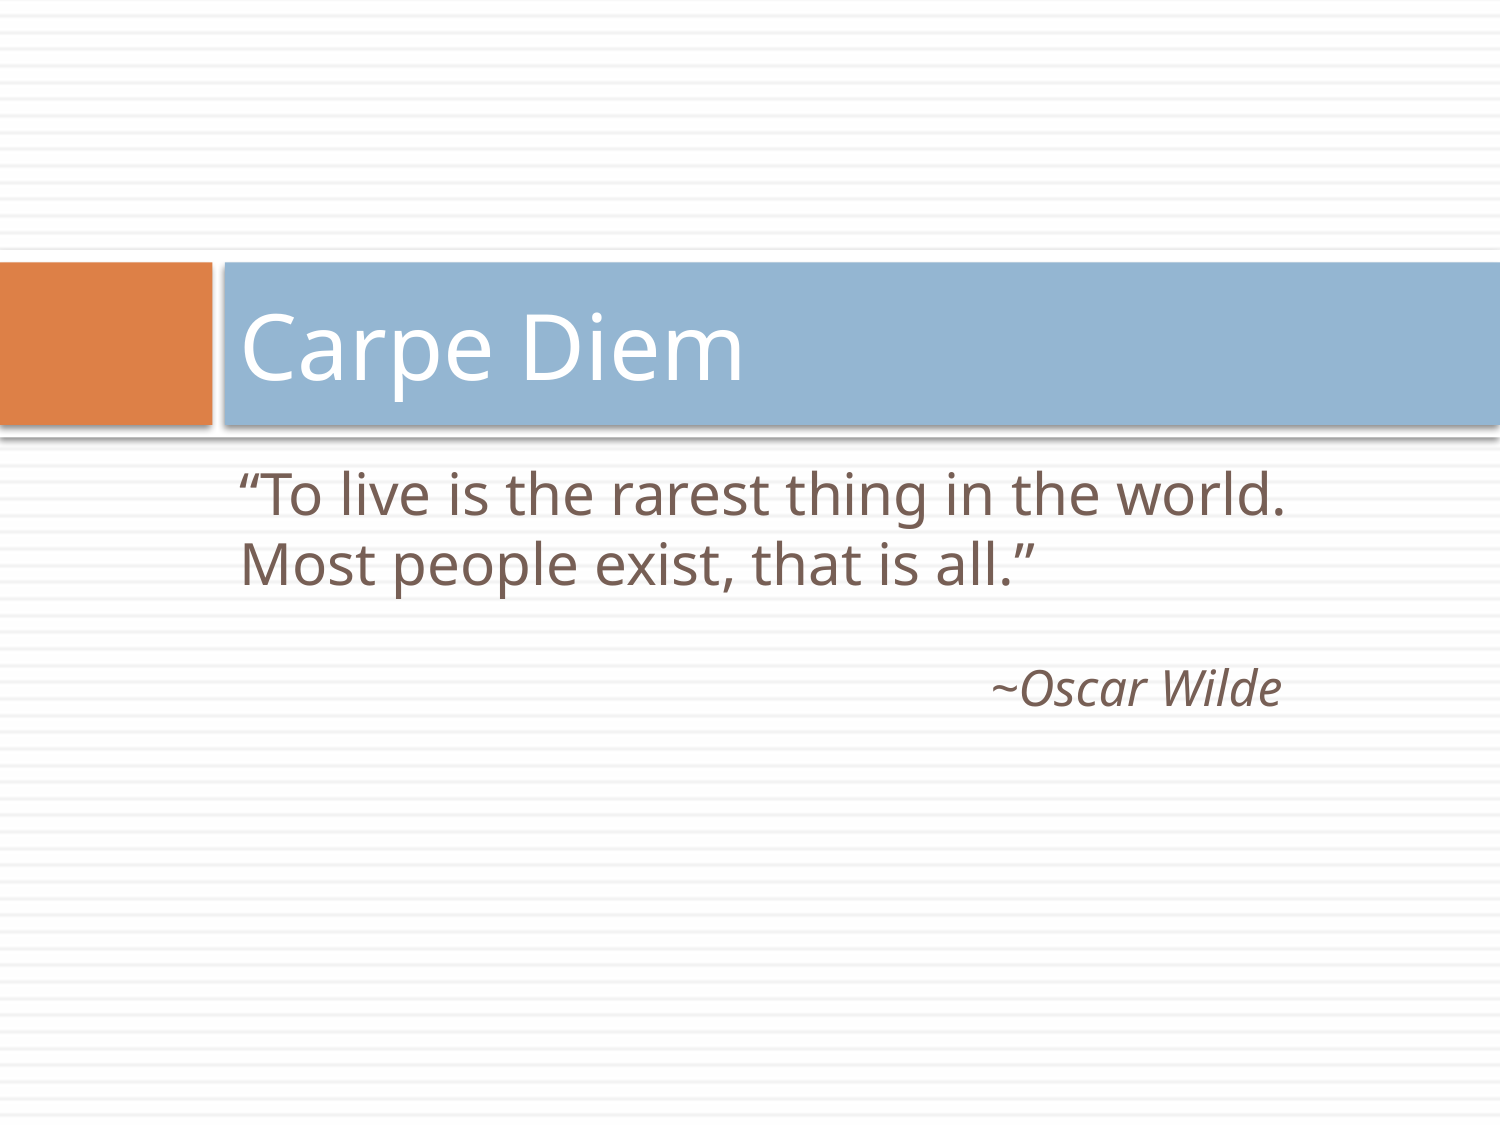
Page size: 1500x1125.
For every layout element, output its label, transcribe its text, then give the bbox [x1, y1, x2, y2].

list “To live is the rarest thing in the world. Most people exist, that is all.” ~Oscar Wilde [225, 450, 1394, 725]
title Carpe Diem [225, 262, 1475, 425]
